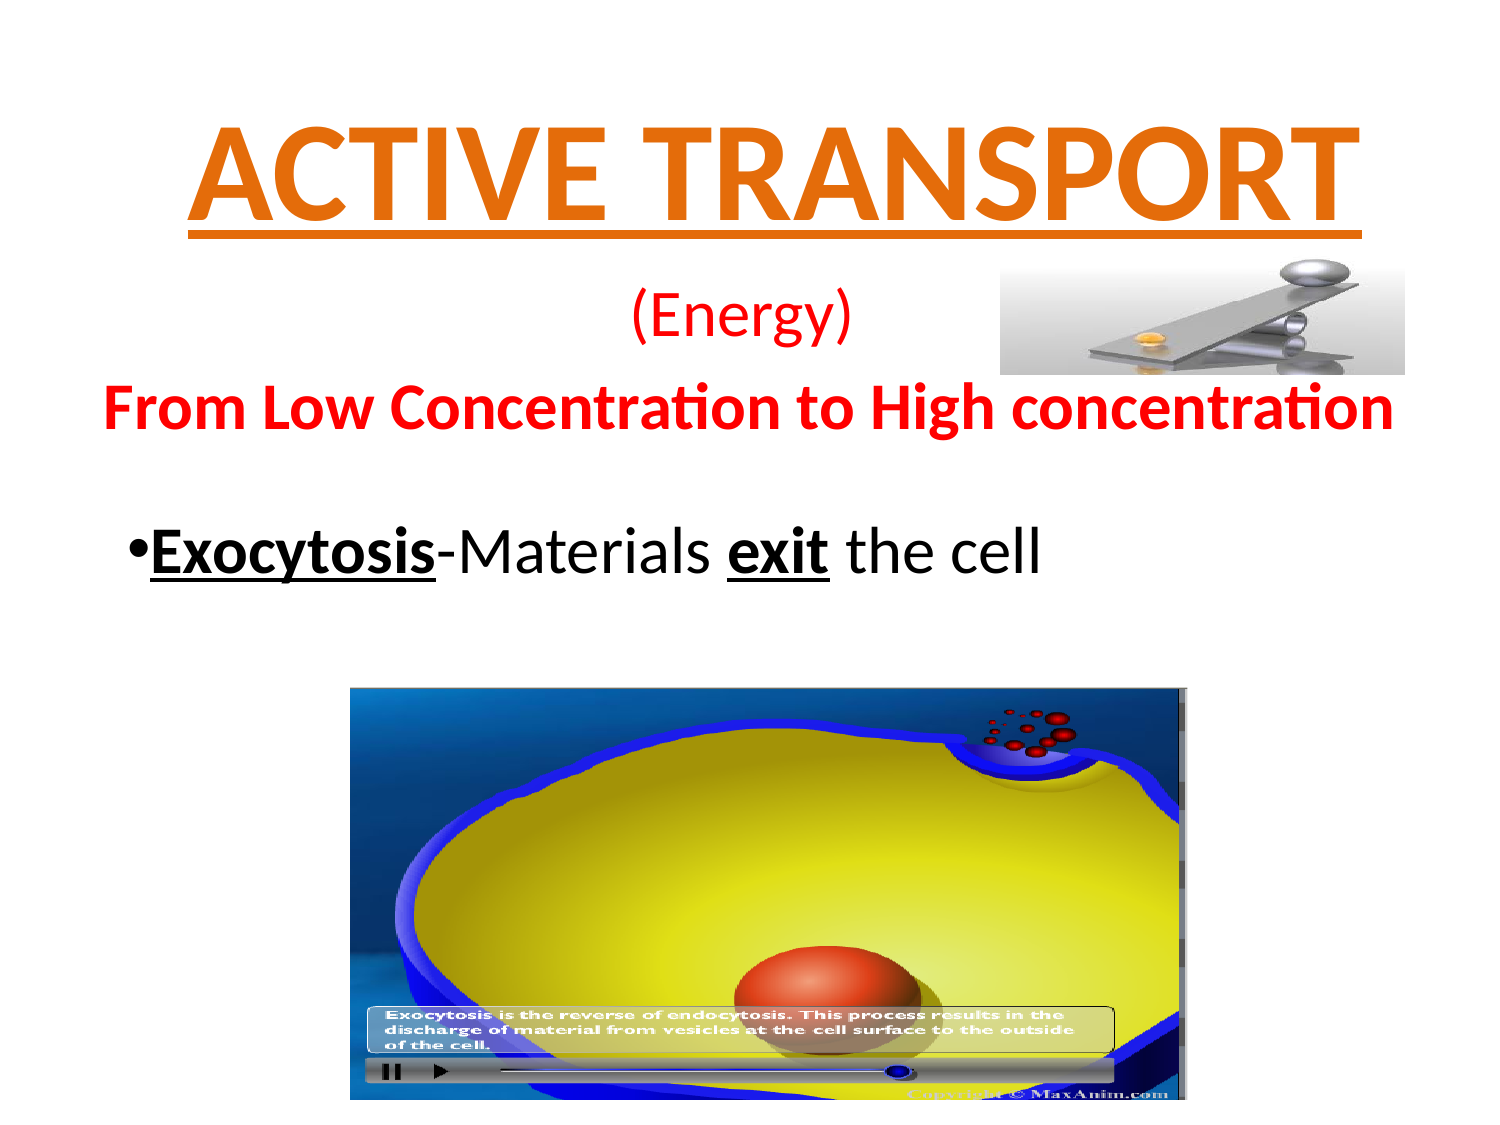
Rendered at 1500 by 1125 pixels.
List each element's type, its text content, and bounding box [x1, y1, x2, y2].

text_box ACTIVE TRANSPORT [99, 70, 1450, 258]
text_box Exocytosis-Materials exit the cell [112, 499, 1338, 595]
list (Energy) From Low Concentration to High concentration [75, 262, 1425, 1005]
picture [999, 249, 1405, 376]
picture [349, 687, 1188, 1101]
